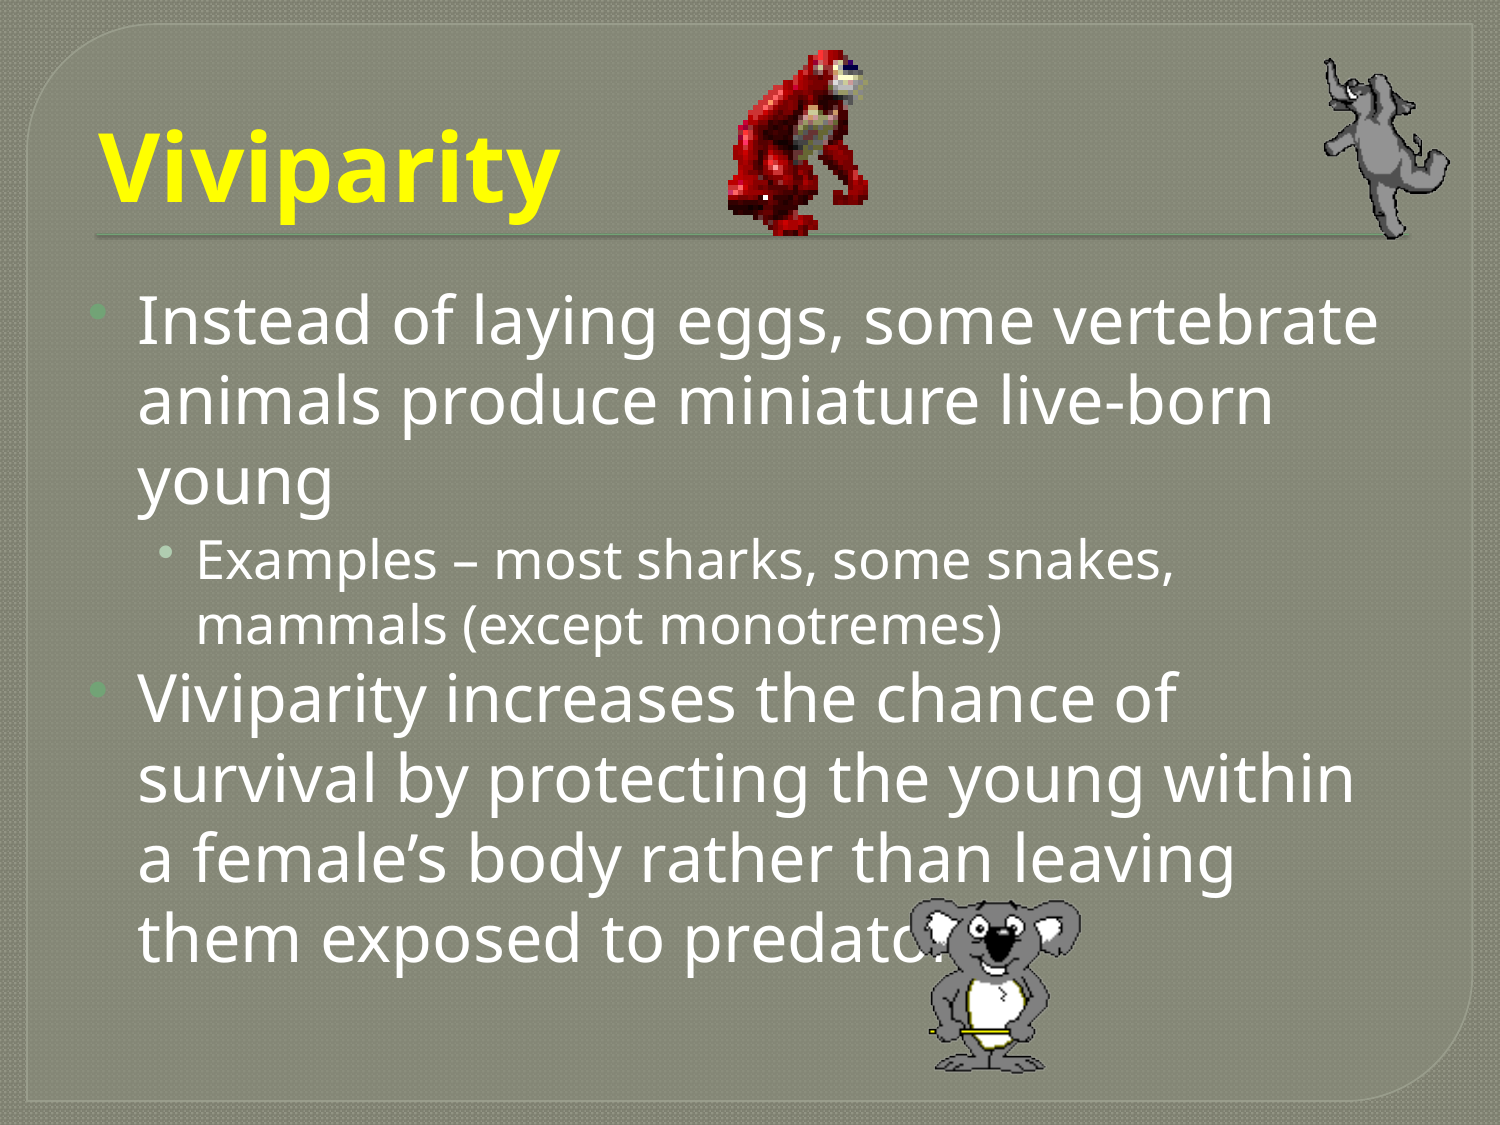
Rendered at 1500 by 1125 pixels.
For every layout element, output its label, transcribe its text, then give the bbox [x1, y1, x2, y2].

picture [702, 45, 903, 236]
picture [902, 890, 1091, 1085]
picture [1323, 58, 1458, 245]
list Instead of laying eggs, some vertebrate animals produce miniature live-born young Examples – most sharks, some snakes, mammals (except monotremes) Viviparity increases the chance of survival by protecting the young within a female’s body rather than leaving them exposed to predators [74, 269, 1426, 1013]
title Viviparity [75, 41, 1425, 230]
